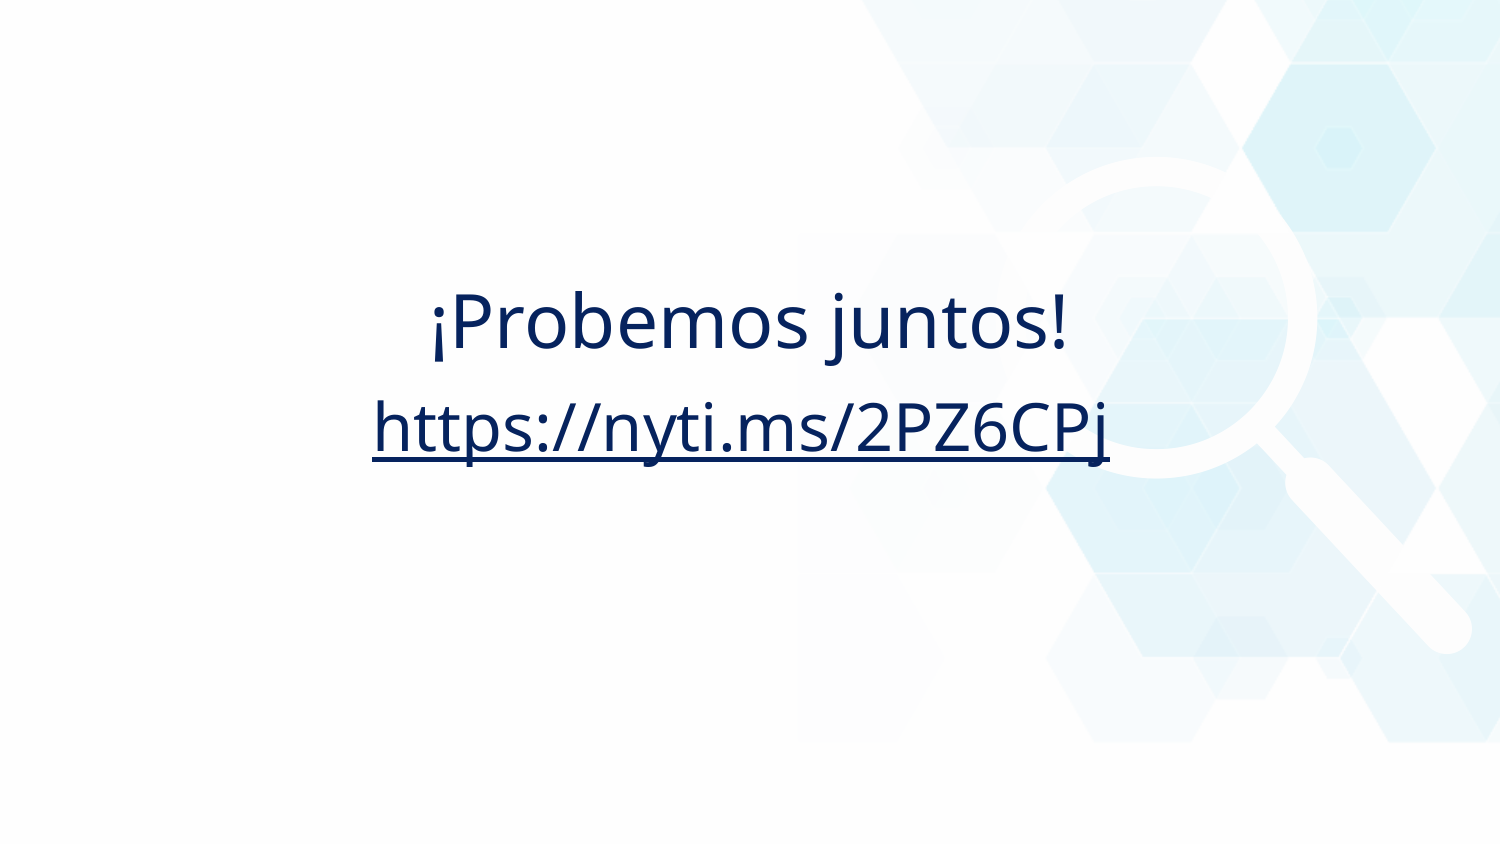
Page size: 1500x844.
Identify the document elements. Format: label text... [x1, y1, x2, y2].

text_box ¡Probemos juntos! [0, 234, 1500, 404]
text_box https://nyti.ms/2PZ6CPj [317, 369, 1182, 474]
